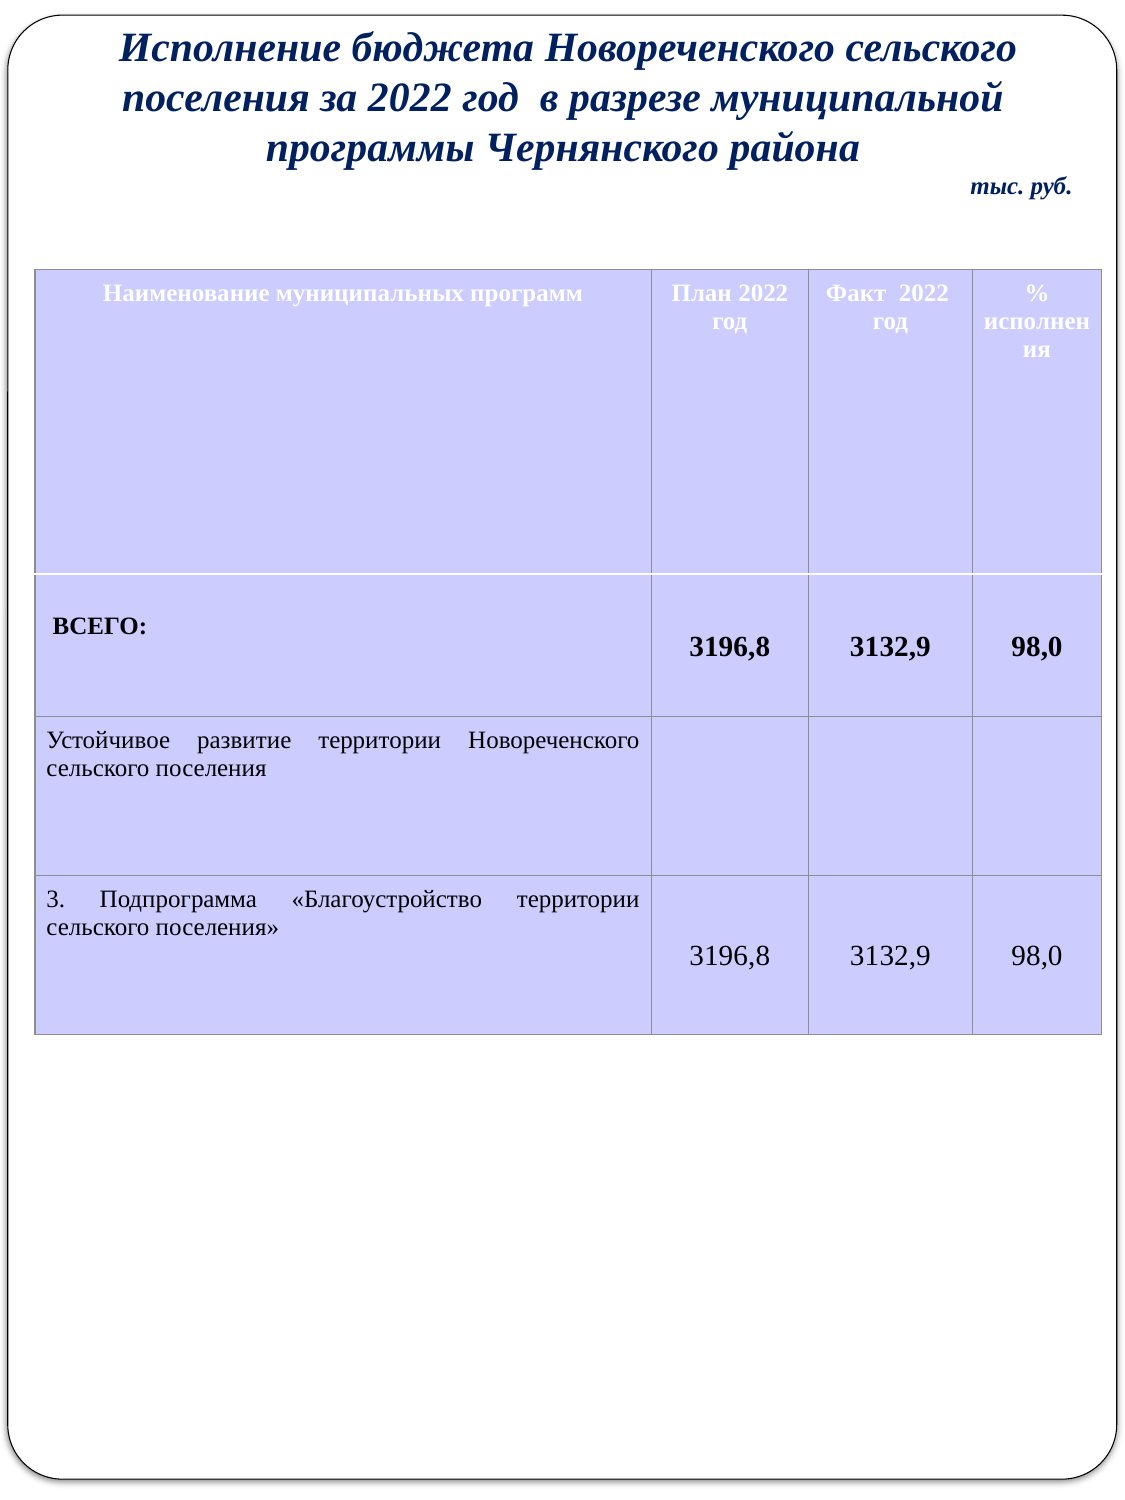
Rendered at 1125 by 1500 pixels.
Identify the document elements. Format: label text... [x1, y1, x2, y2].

table_cell 98,0 [973, 876, 1101, 1034]
table_cell 3132,9 [809, 876, 972, 1034]
table_cell Устойчивое развитие территории Новореченского сельского поселения [36, 717, 651, 875]
table_cell ВСЕГО: [36, 575, 651, 716]
table_cell 3196,8 [652, 575, 808, 716]
table_header План 2022 год [652, 270, 808, 573]
table_cell 3196,8 [652, 876, 808, 1034]
table_header Факт 2022 год [809, 270, 972, 573]
table_cell [809, 717, 972, 875]
text_box Исполнение бюджета Новореченского сельского поселения за 2022 год в разрезе муниципальной программы Чернянского района тыс. руб. [42, 12, 1094, 207]
table_cell 98,0 [973, 575, 1101, 716]
table_header Наименование муниципальных программ [36, 270, 651, 573]
table_header % исполнения [973, 270, 1101, 573]
table_cell [652, 717, 808, 875]
table_cell [973, 717, 1101, 875]
table_cell 3. Подпрограмма «Благоустройство территории сельского поселения» [36, 876, 651, 1034]
table_cell 3132,9 [809, 575, 972, 716]
